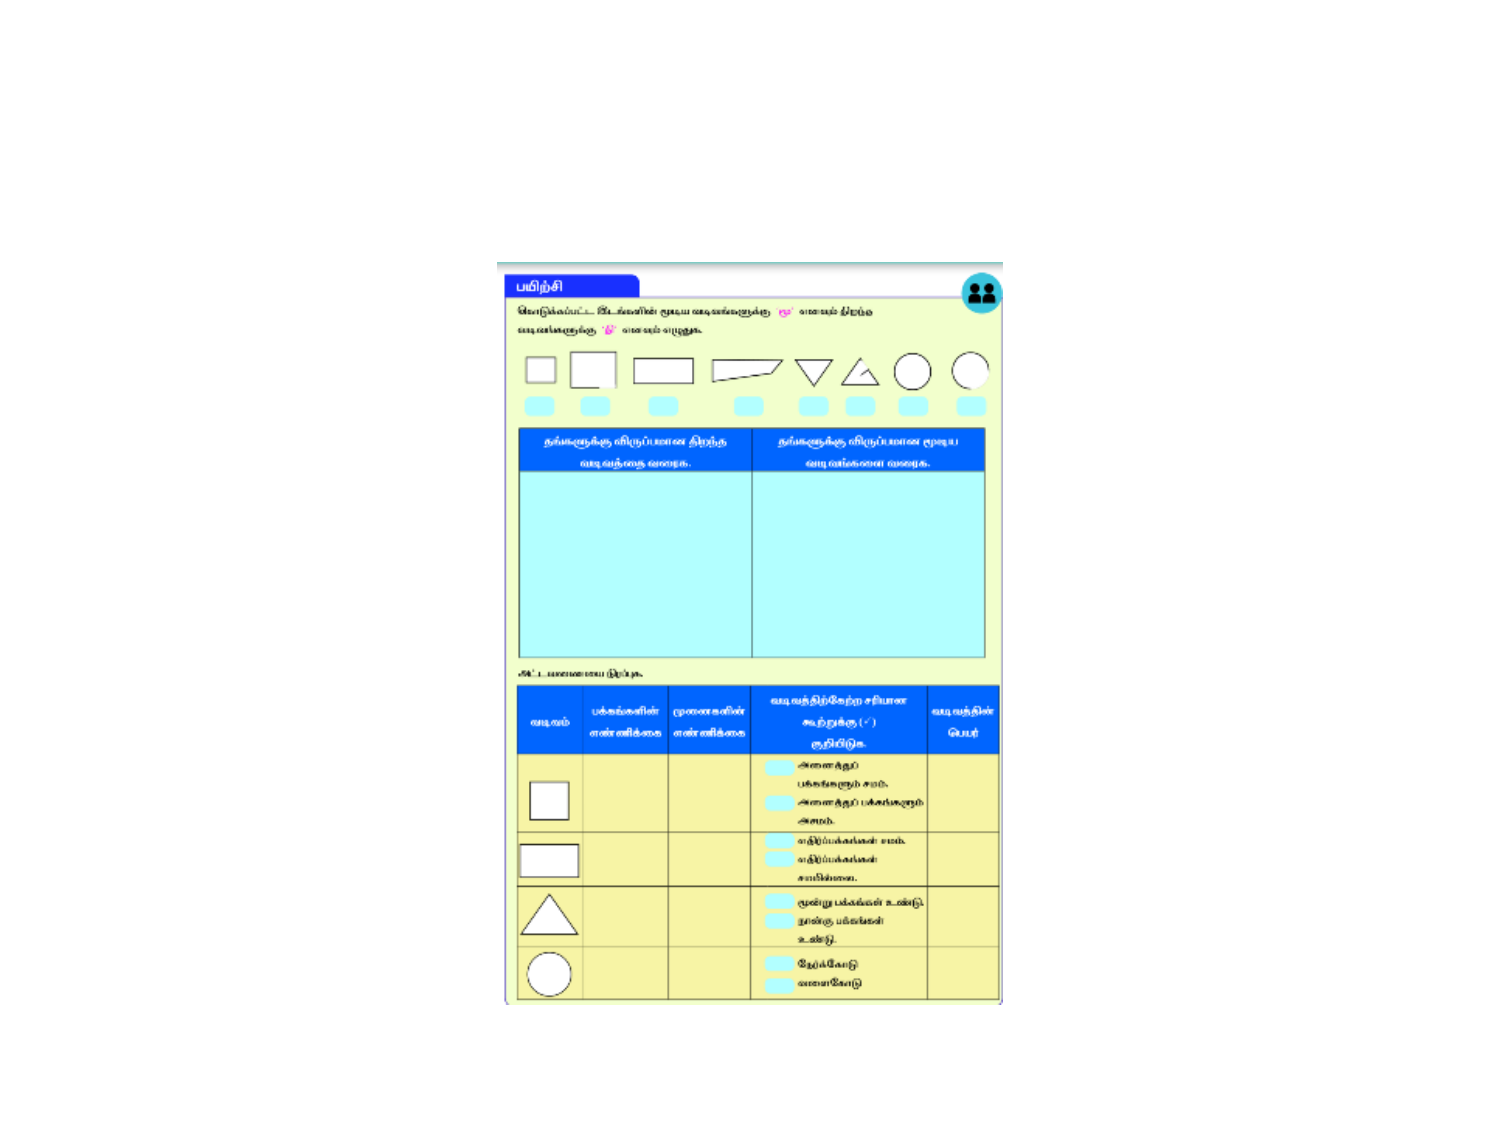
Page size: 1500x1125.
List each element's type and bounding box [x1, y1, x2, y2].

list [497, 262, 1003, 1006]
